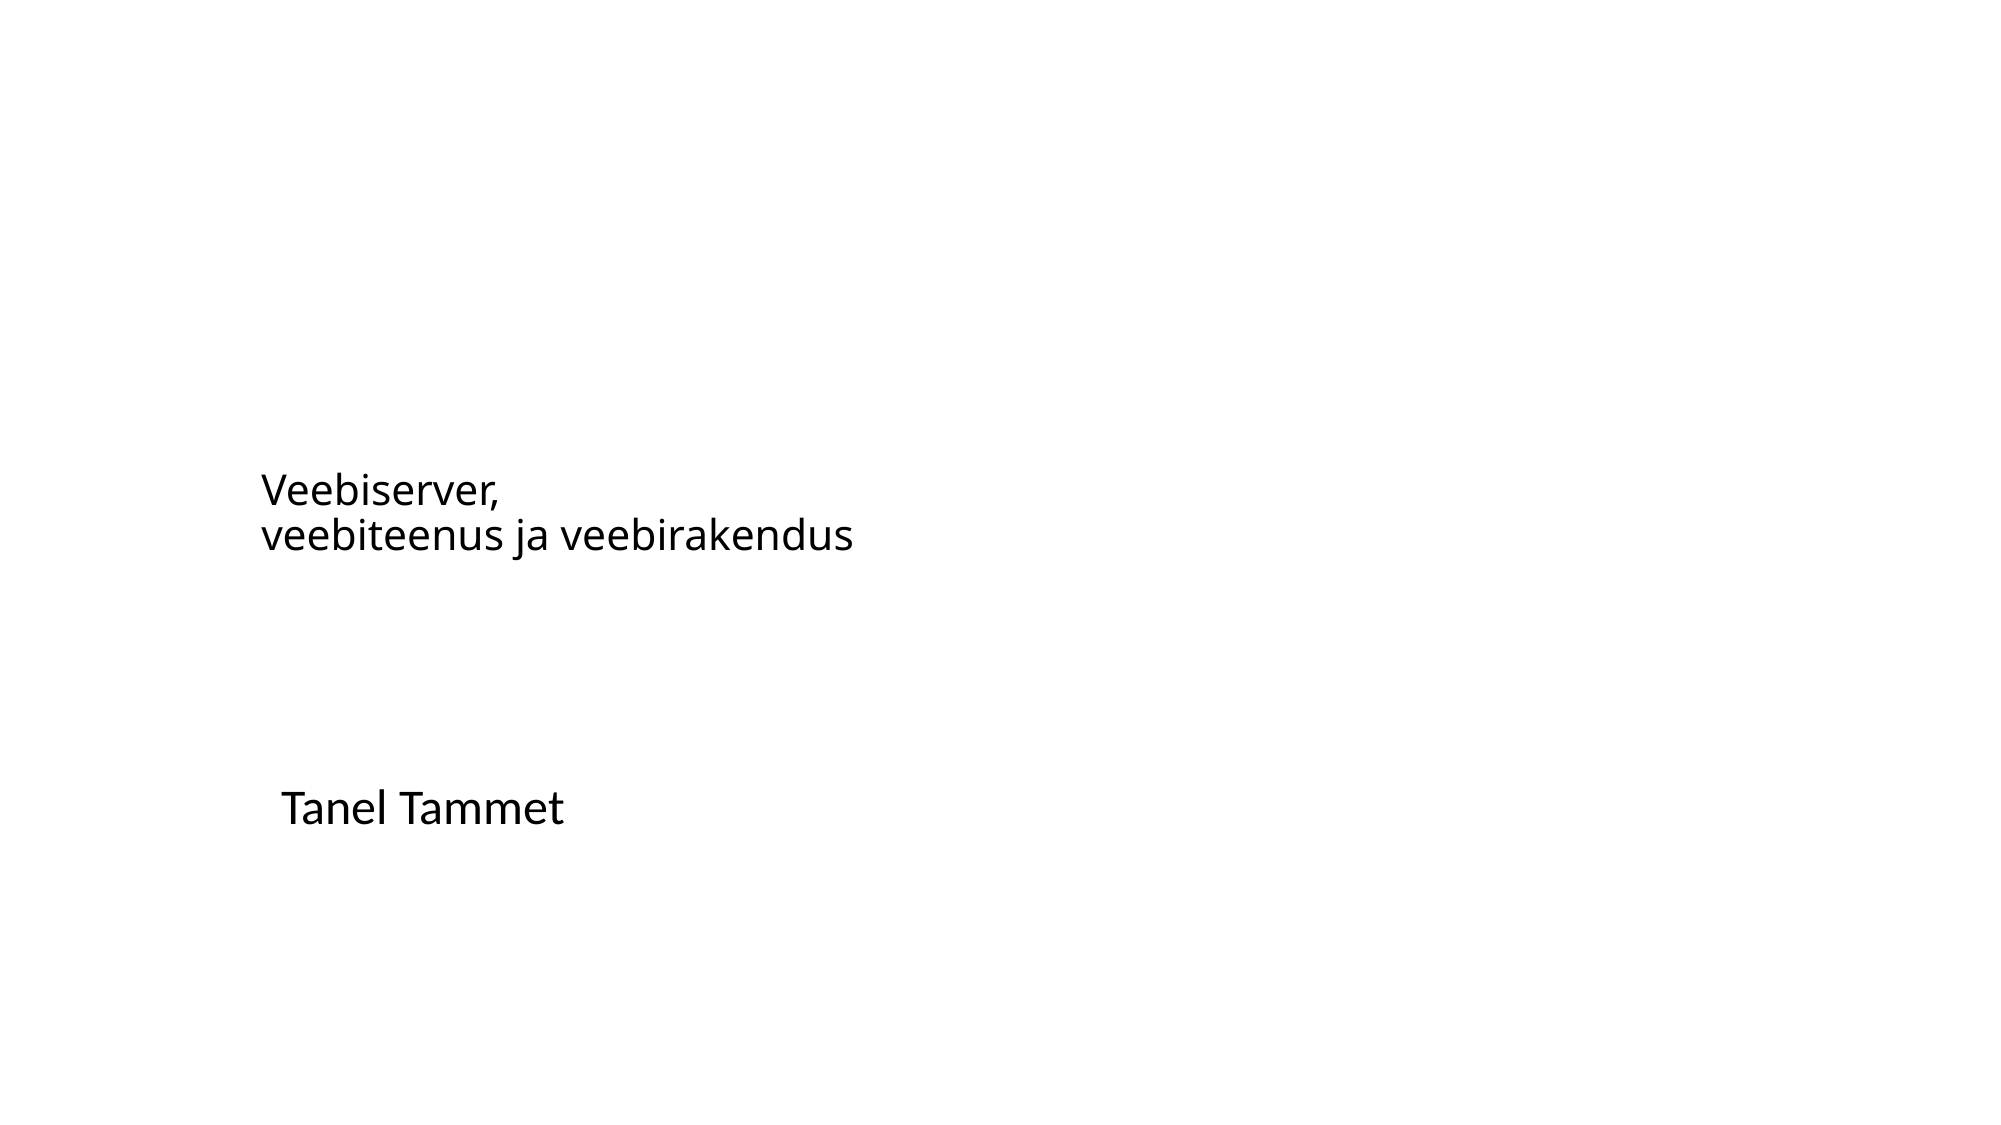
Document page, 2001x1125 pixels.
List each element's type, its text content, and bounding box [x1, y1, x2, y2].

title Veebiserver, veebiteenus ja veebirakendus [246, 226, 1747, 619]
subtitle Tanel Tammet [266, 618, 1316, 906]
